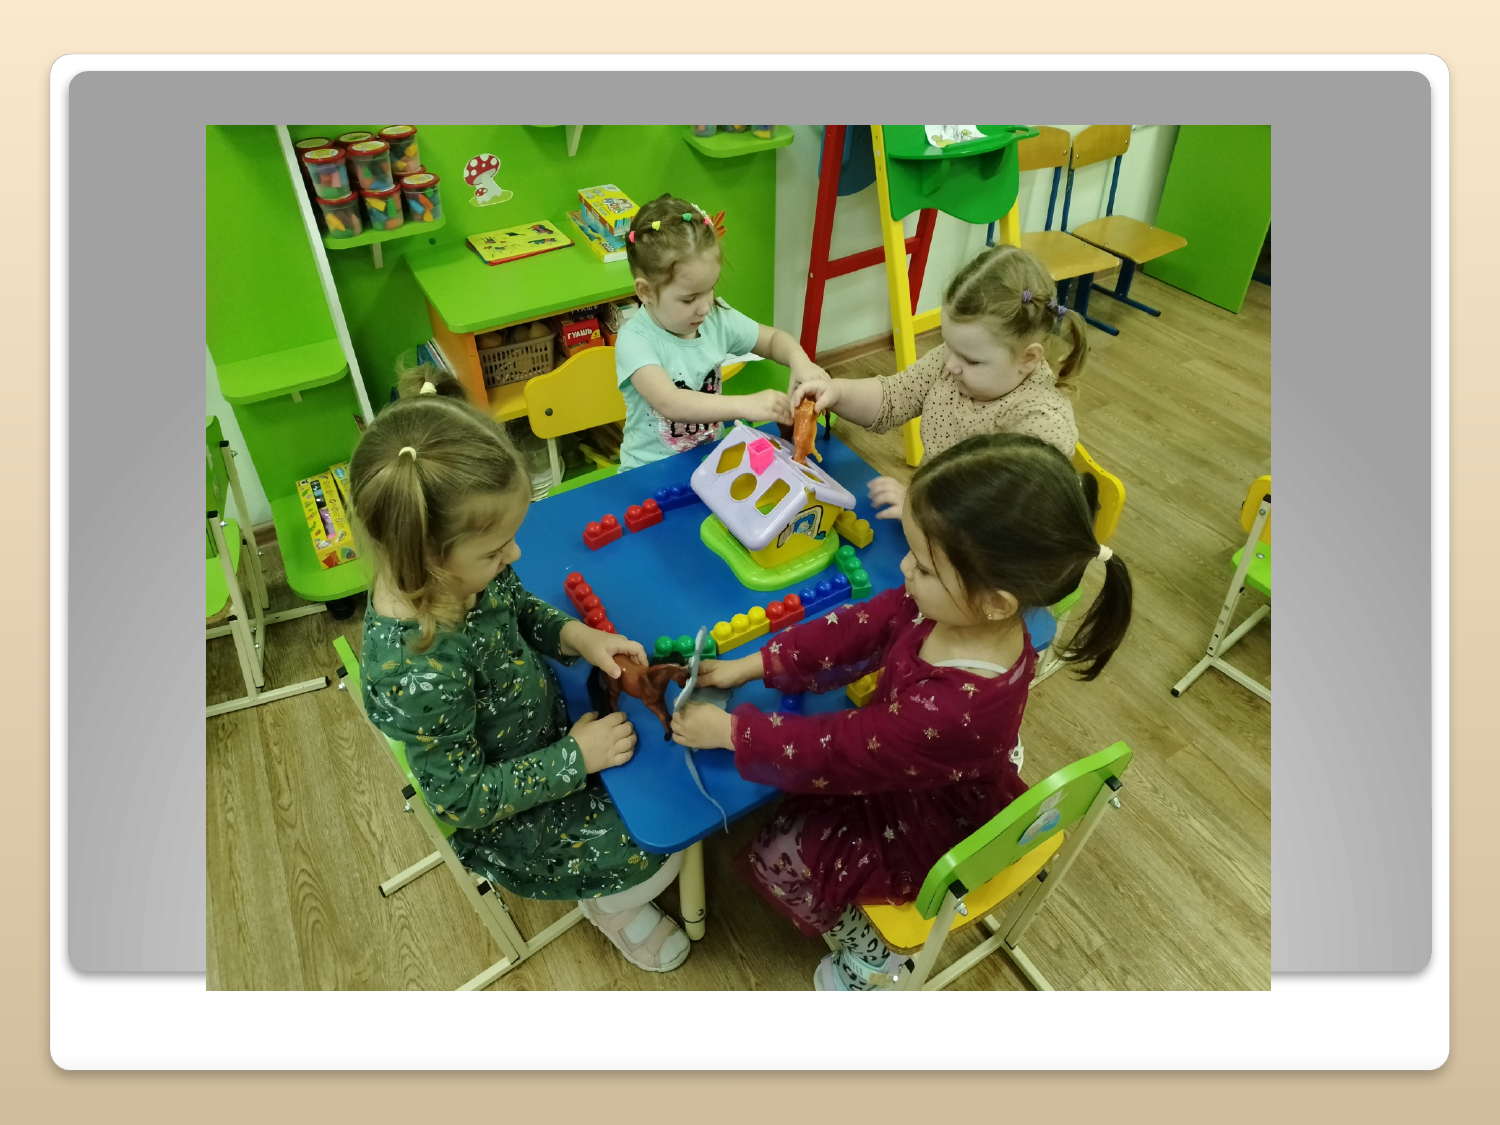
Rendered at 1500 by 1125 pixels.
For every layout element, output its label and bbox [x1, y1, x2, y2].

picture [206, 125, 1272, 991]
